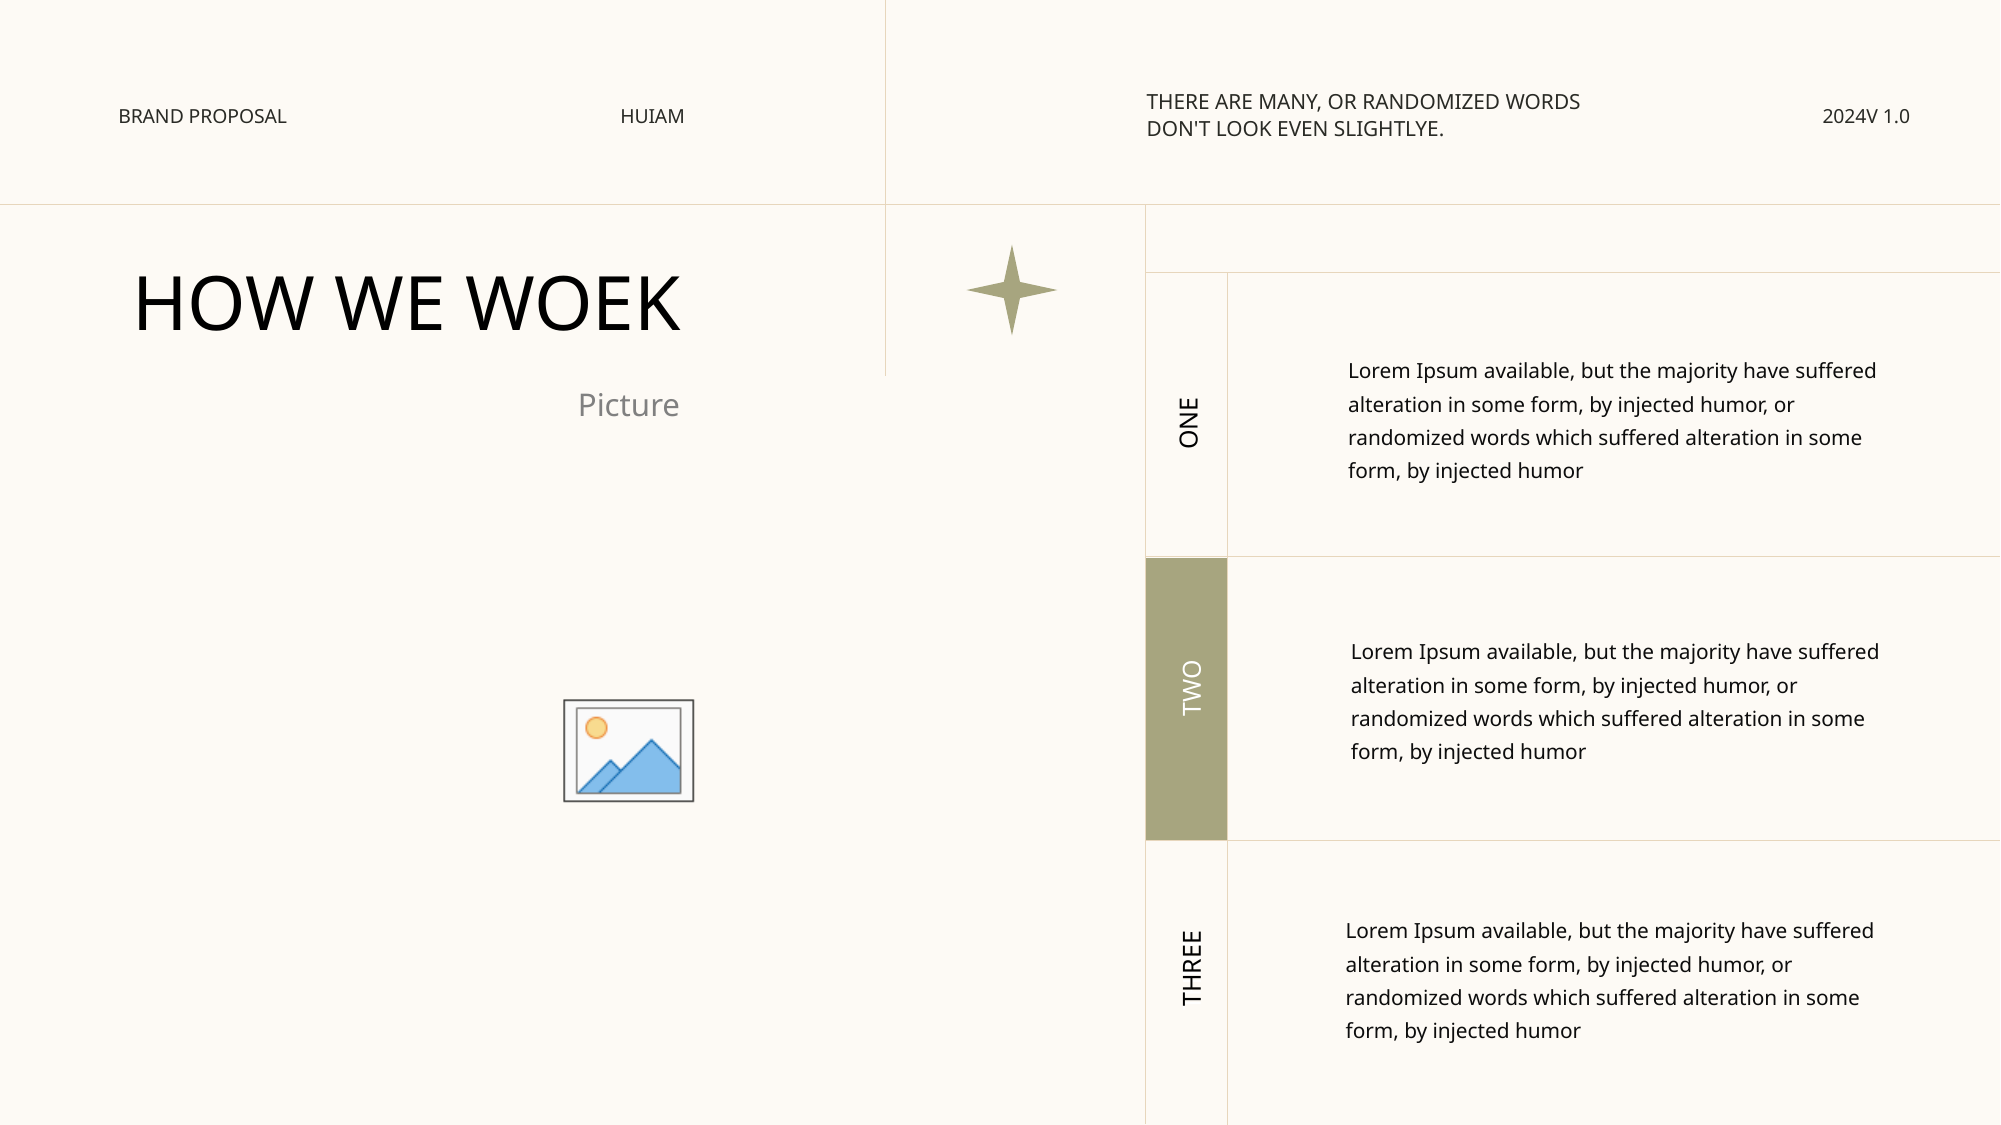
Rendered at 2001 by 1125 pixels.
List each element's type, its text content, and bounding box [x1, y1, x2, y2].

text_box Lorem Ipsum available, but the majority have suffered alteration in some form, by injected humor, or randomized words which suffered alteration in some form, by injected humor [1333, 342, 1910, 491]
text_box THERE ARE MANY, OR RANDOMIZED WORDS DON'T LOOK EVEN SLIGHTLYE. [1131, 78, 1639, 148]
text_box [1146, 557, 1227, 839]
text_box Lorem Ipsum available, but the majority have suffered alteration in some form, by injected humor, or randomized words which suffered alteration in some form, by injected humor [1330, 902, 1907, 1051]
text_box BRAND PROPOSAL [103, 92, 379, 148]
text_box HUIAM [605, 92, 881, 148]
text_box Lorem Ipsum available, but the majority have suffered alteration in some form, by injected humor, or randomized words which suffered alteration in some form, by injected humor [1336, 623, 1913, 772]
text_box 2024V 1.0 [1773, 92, 1930, 148]
text_box THREE [1164, 903, 1213, 1034]
picture [112, 377, 1146, 1125]
text_box THREE [1164, 1034, 1213, 1038]
text_box TWO [1164, 640, 1213, 737]
text_box HOW WE WOEK [70, 223, 743, 353]
text_box ONE [1161, 375, 1210, 472]
text_box [966, 244, 1058, 336]
